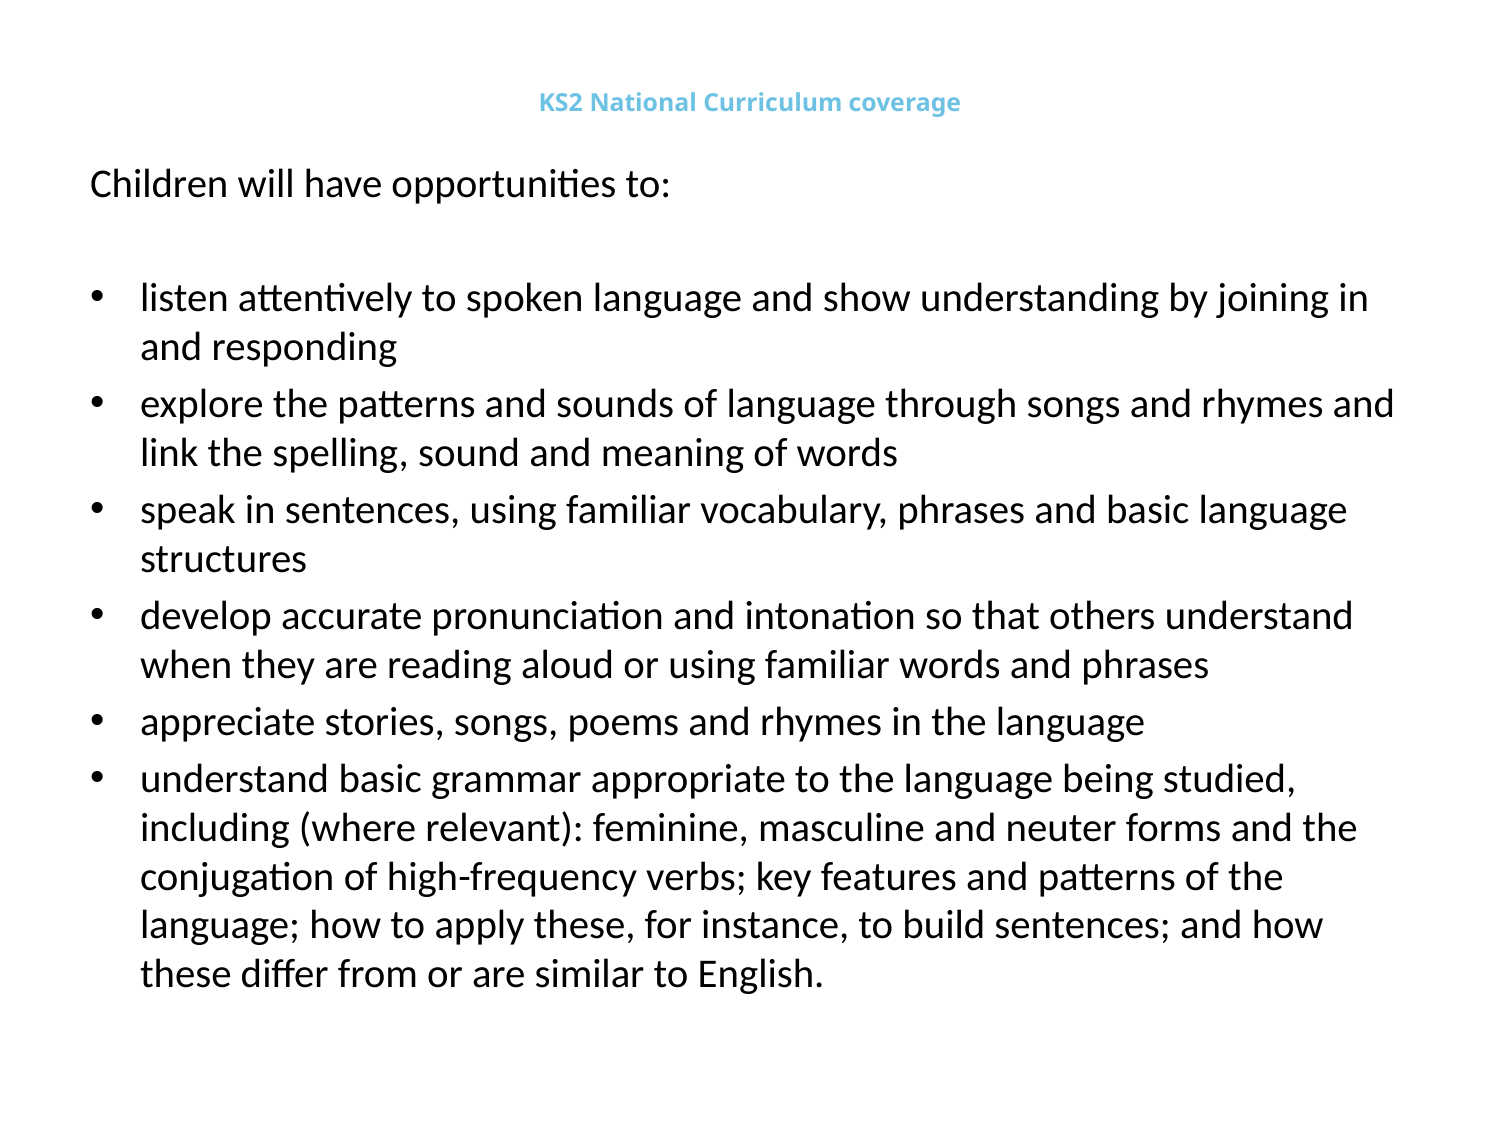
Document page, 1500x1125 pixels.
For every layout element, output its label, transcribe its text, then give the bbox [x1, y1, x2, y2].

list Children will have opportunities to: listen attentively to spoken language and show understanding by joining in and responding explore the patterns and sounds of language through songs and rhymes and link the spelling, sound and meaning of words speak in sentences, using familiar vocabulary, phrases and basic language structures develop accurate pronunciation and intonation so that others understand when they are reading aloud or using familiar words and phrases appreciate stories, songs, poems and rhymes in the language understand basic grammar appropriate to the language being studied, including (where relevant): feminine, masculine and neuter forms and the conjugation of high-frequency verbs; key features and patterns of the language; how to apply these, for instance, to build sentences; and how these differ from or are similar to English. [75, 149, 1425, 1005]
title KS2 National Curriculum coverage [75, 78, 1425, 149]
